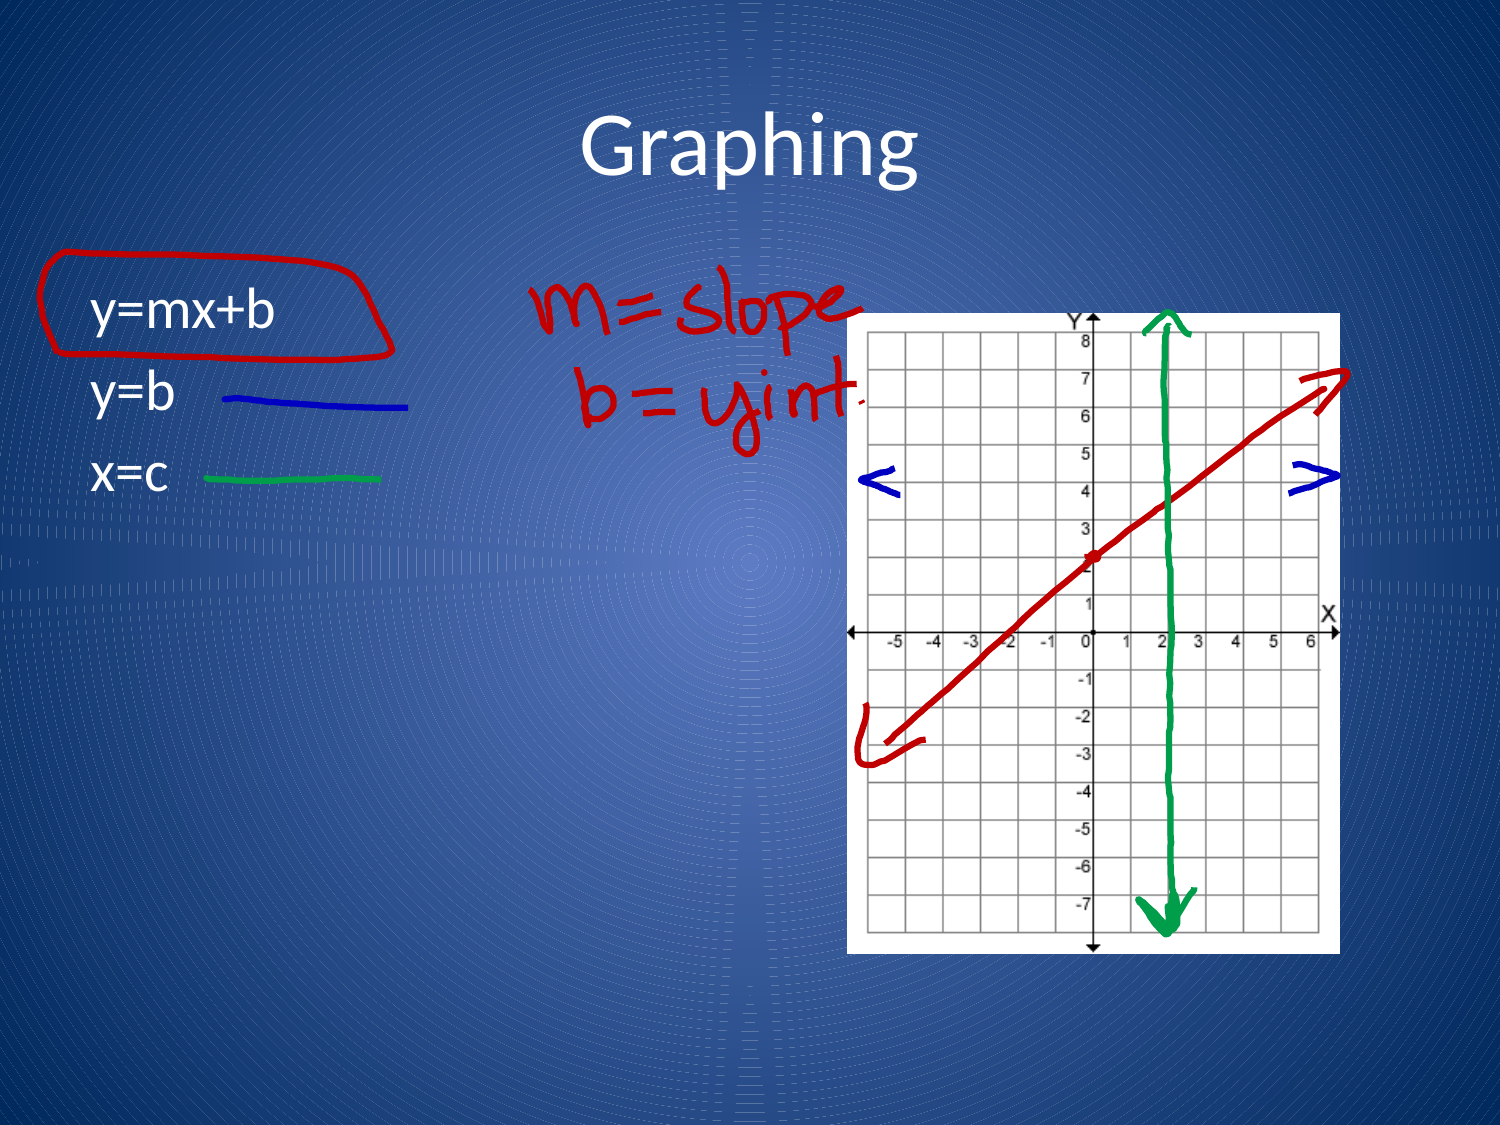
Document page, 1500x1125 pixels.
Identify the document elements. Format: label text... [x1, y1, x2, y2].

text_box [702, 383, 761, 455]
text_box [205, 477, 382, 482]
text_box [617, 294, 654, 304]
text_box [790, 384, 817, 421]
text_box [837, 389, 842, 417]
text_box [717, 266, 737, 333]
text_box [619, 311, 662, 323]
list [847, 313, 1340, 955]
list y=mx+b y=b x=c [75, 262, 738, 1005]
text_box [766, 385, 772, 420]
text_box [679, 286, 720, 333]
text_box [767, 293, 813, 329]
text_box [223, 397, 409, 409]
text_box [528, 285, 609, 335]
text_box [813, 287, 863, 320]
text_box [814, 384, 842, 396]
text_box [631, 390, 673, 395]
text_box [643, 411, 676, 415]
text_box [576, 367, 615, 427]
title Graphing [75, 45, 1425, 233]
text_box [39, 250, 393, 361]
text_box [782, 328, 789, 356]
text_box [738, 299, 765, 333]
text_box [835, 355, 840, 385]
